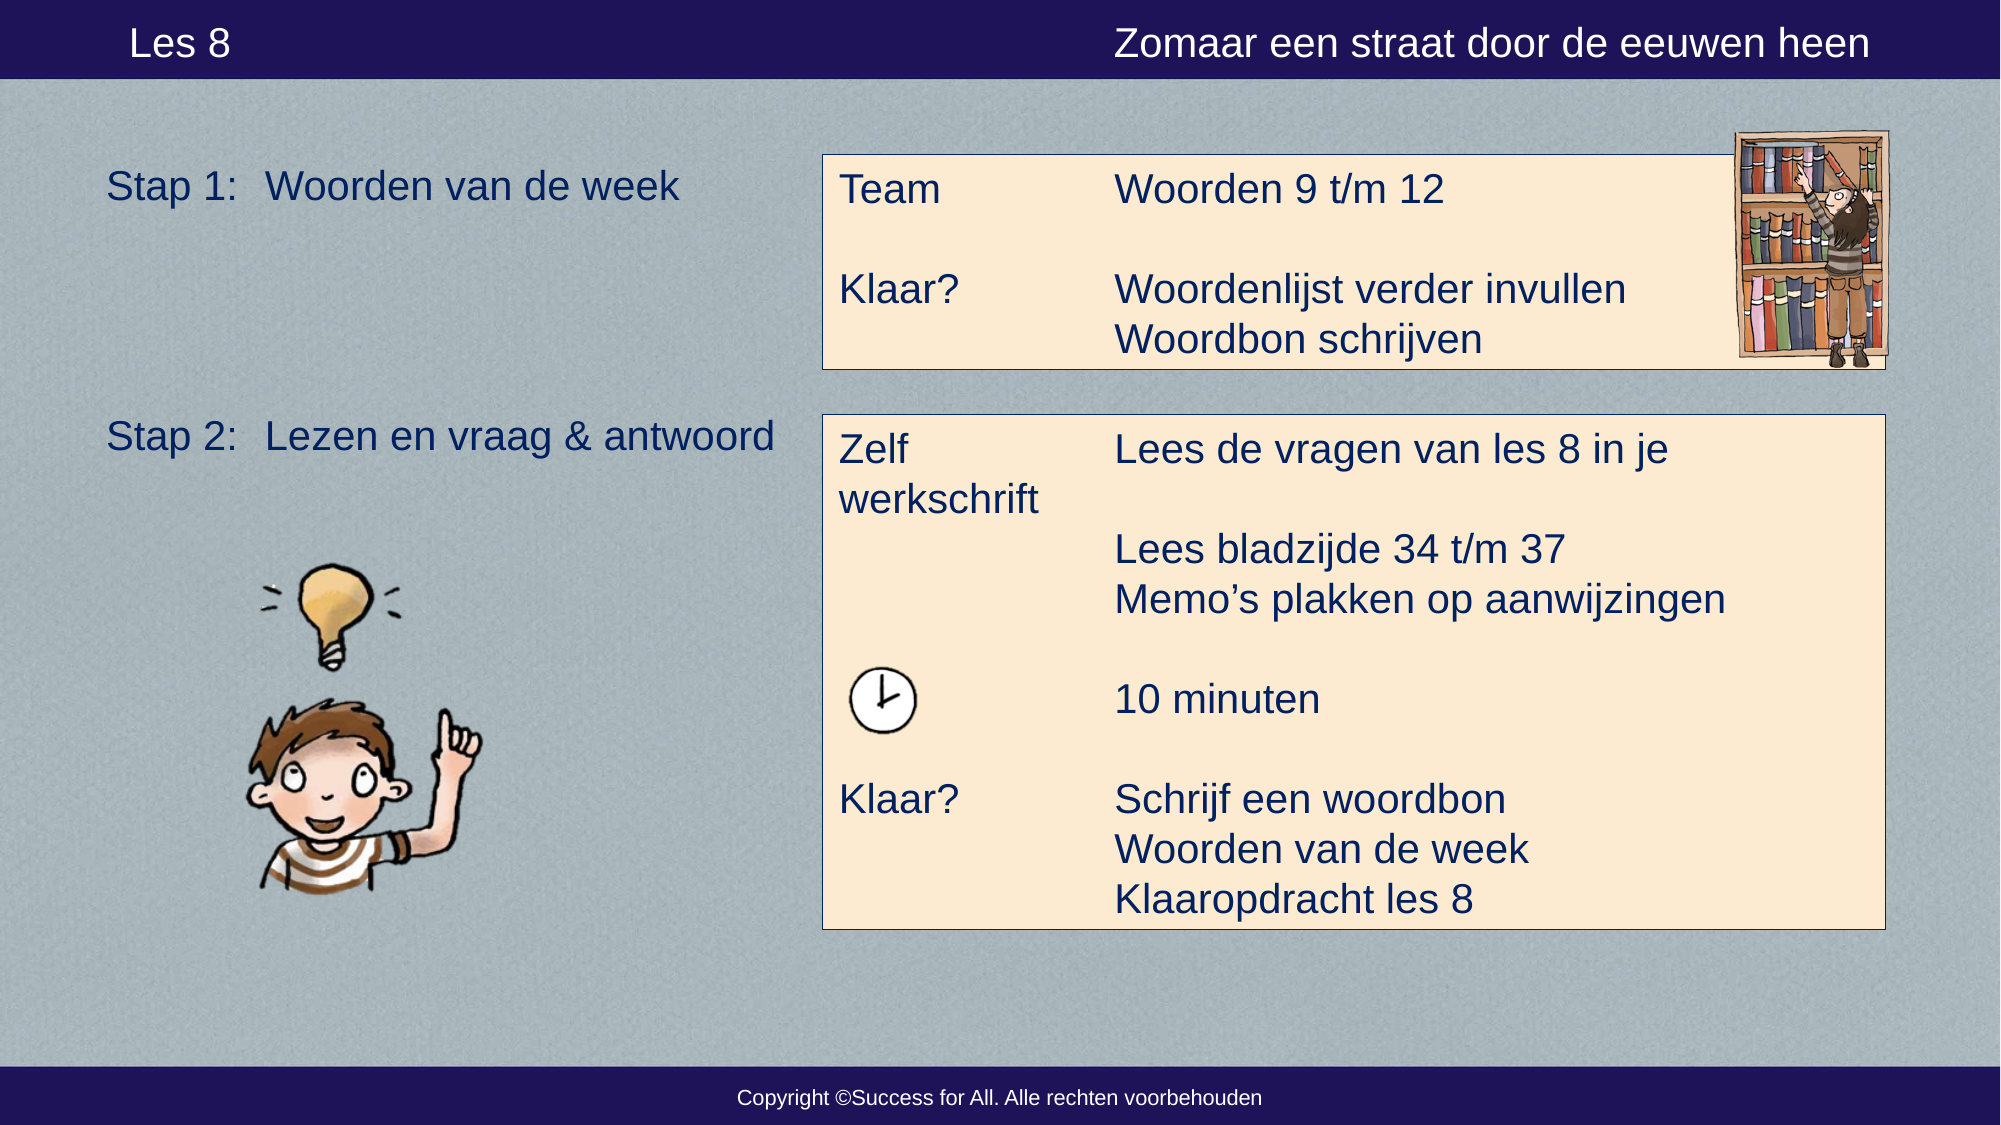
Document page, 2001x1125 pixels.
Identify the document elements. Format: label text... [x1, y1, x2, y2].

picture [0, 0, 2001, 1125]
text_box Zomaar een straat door de eeuwen heen [999, 8, 1886, 73]
text_box Zelf Lees de vragen van les 8 in je werkschrift Lees bladzijde 34 t/m 37 Memo’s plakken op aanwijzingen 10 minuten Klaar? Schrijf een woordbon Woorden van de week Klaaropdracht les 8 [822, 414, 1886, 930]
text_box Les 8 [114, 8, 354, 73]
text_box Stap 1: Woorden van de week Stap 2: Lezen en vraag & antwoord [91, 150, 884, 516]
text_box Team Woorden 9 t/m 12 Klaar? Woordenlijst verder invullen Woordbon schrijven [822, 154, 1718, 370]
text_box Copyright ©Success for All. Alle rechten voorbehouden [0, 1076, 2000, 1125]
